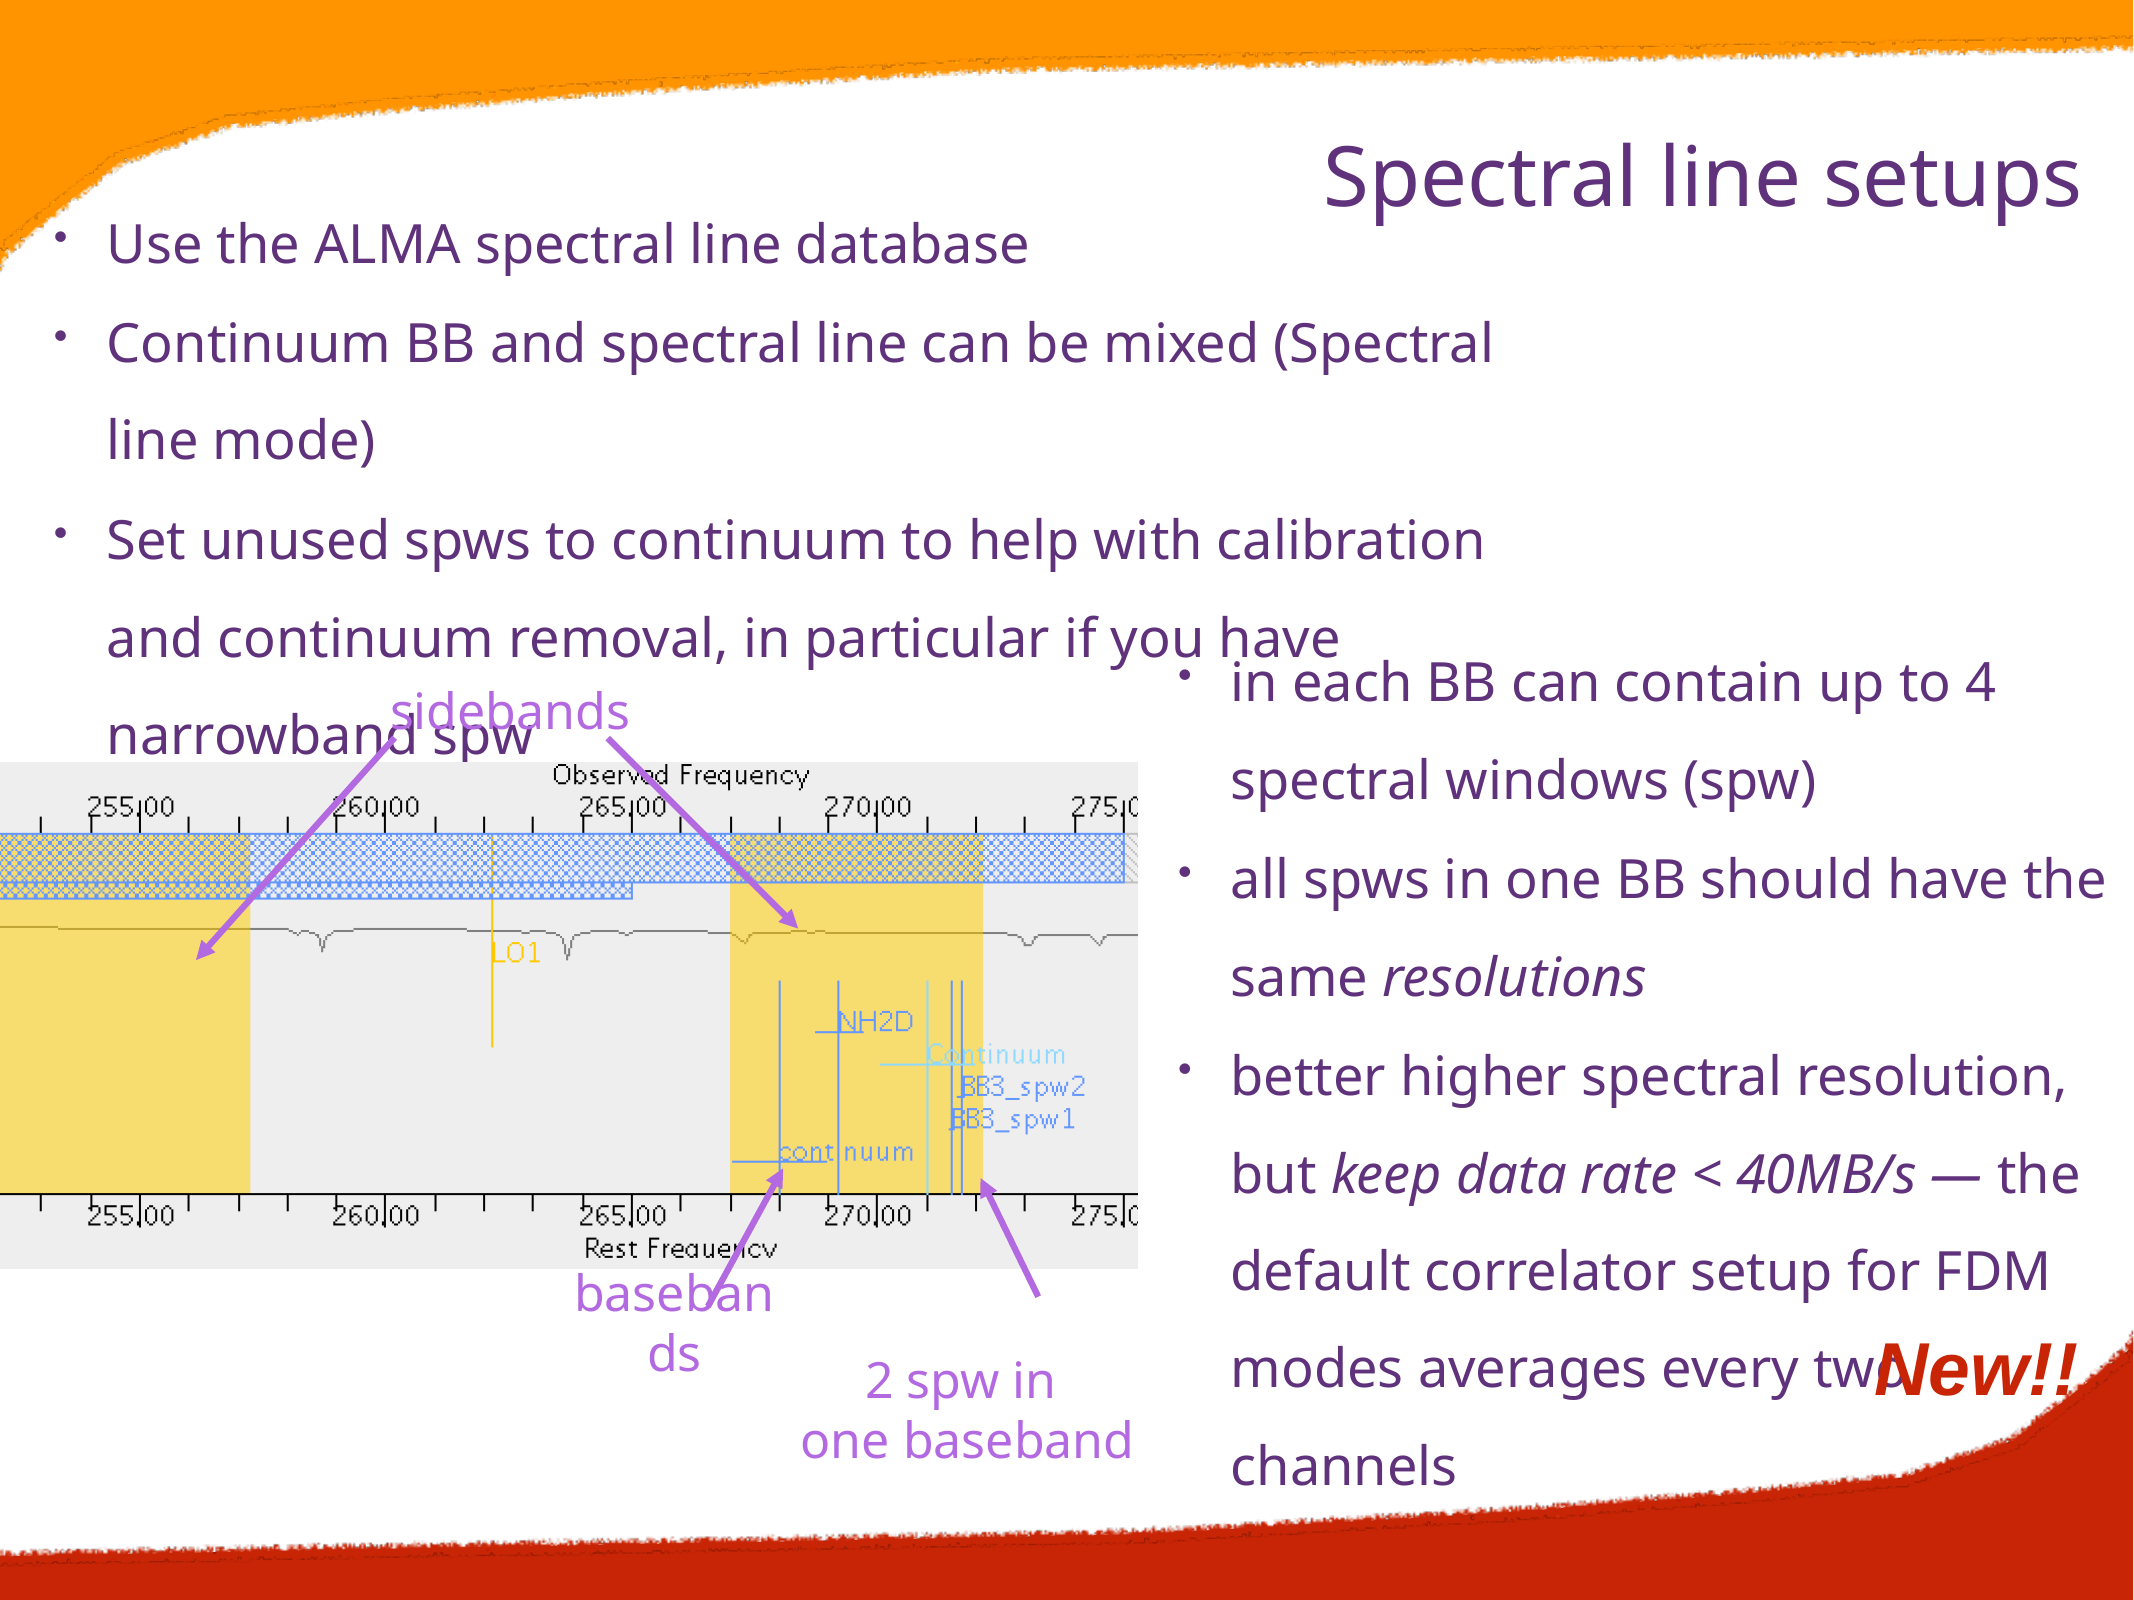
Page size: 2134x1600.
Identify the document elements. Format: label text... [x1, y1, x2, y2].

picture [0, 761, 1138, 1270]
text_box Use the ALMA spectral line database Continuum BB and spectral line can be mixed (Spectral line mode) Set unused spws to continuum to help with calibration and continuum removal, in particular if you have narrowband spw [45, 313, 1584, 774]
text_box in each BB can contain up to 4 spectral windows (spw) all spws in one BB should have the same resolutions better higher spectral resolution, but keep data rate < 40MB/s — the default correlator setup for FDM modes averages every two channels [1169, 606, 2134, 1287]
text_box sidebands [347, 676, 674, 744]
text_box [0, 1294, 2134, 1600]
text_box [0, 0, 2134, 307]
